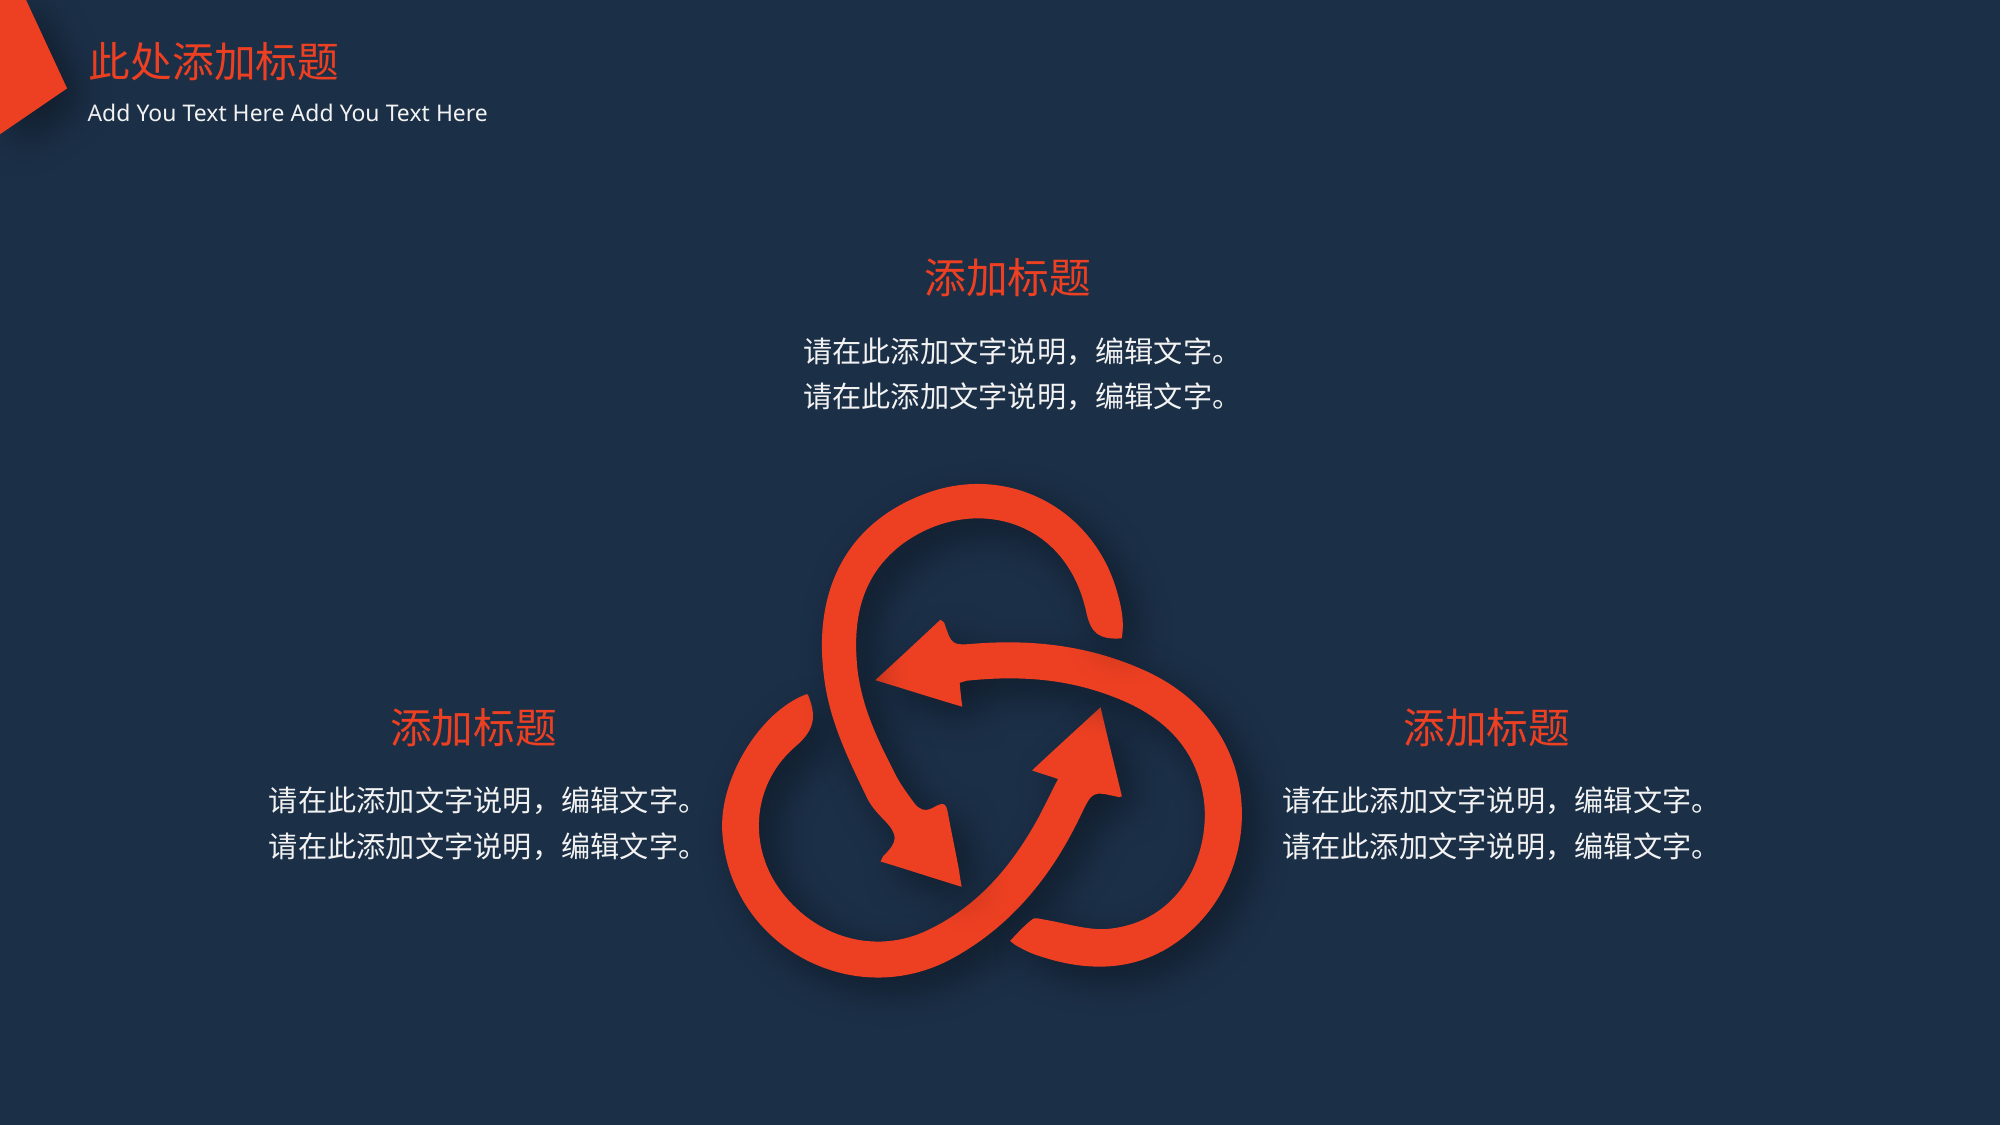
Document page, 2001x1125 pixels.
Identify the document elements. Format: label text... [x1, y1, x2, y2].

text_box 请在此添加文字说明，编辑文字。请在此添加文字说明，编辑文字。 [1265, 764, 1709, 871]
text_box [821, 483, 1123, 887]
text_box [722, 694, 1122, 978]
text_box 请在此添加文字说明，编辑文字。请在此添加文字说明，编辑文字。 [251, 764, 696, 871]
text_box [0, 0, 68, 135]
text_box 添加标题 [364, 694, 584, 759]
text_box Add You Text Here Add You Text Here [82, 83, 532, 134]
text_box 此处添加标题 [77, 28, 355, 83]
text_box [899, 619, 1242, 967]
text_box 添加标题 [898, 244, 1118, 310]
text_box 请在此添加文字说明，编辑文字。请在此添加文字说明，编辑文字。 [786, 315, 1230, 421]
text_box 添加标题 [1377, 694, 1597, 759]
